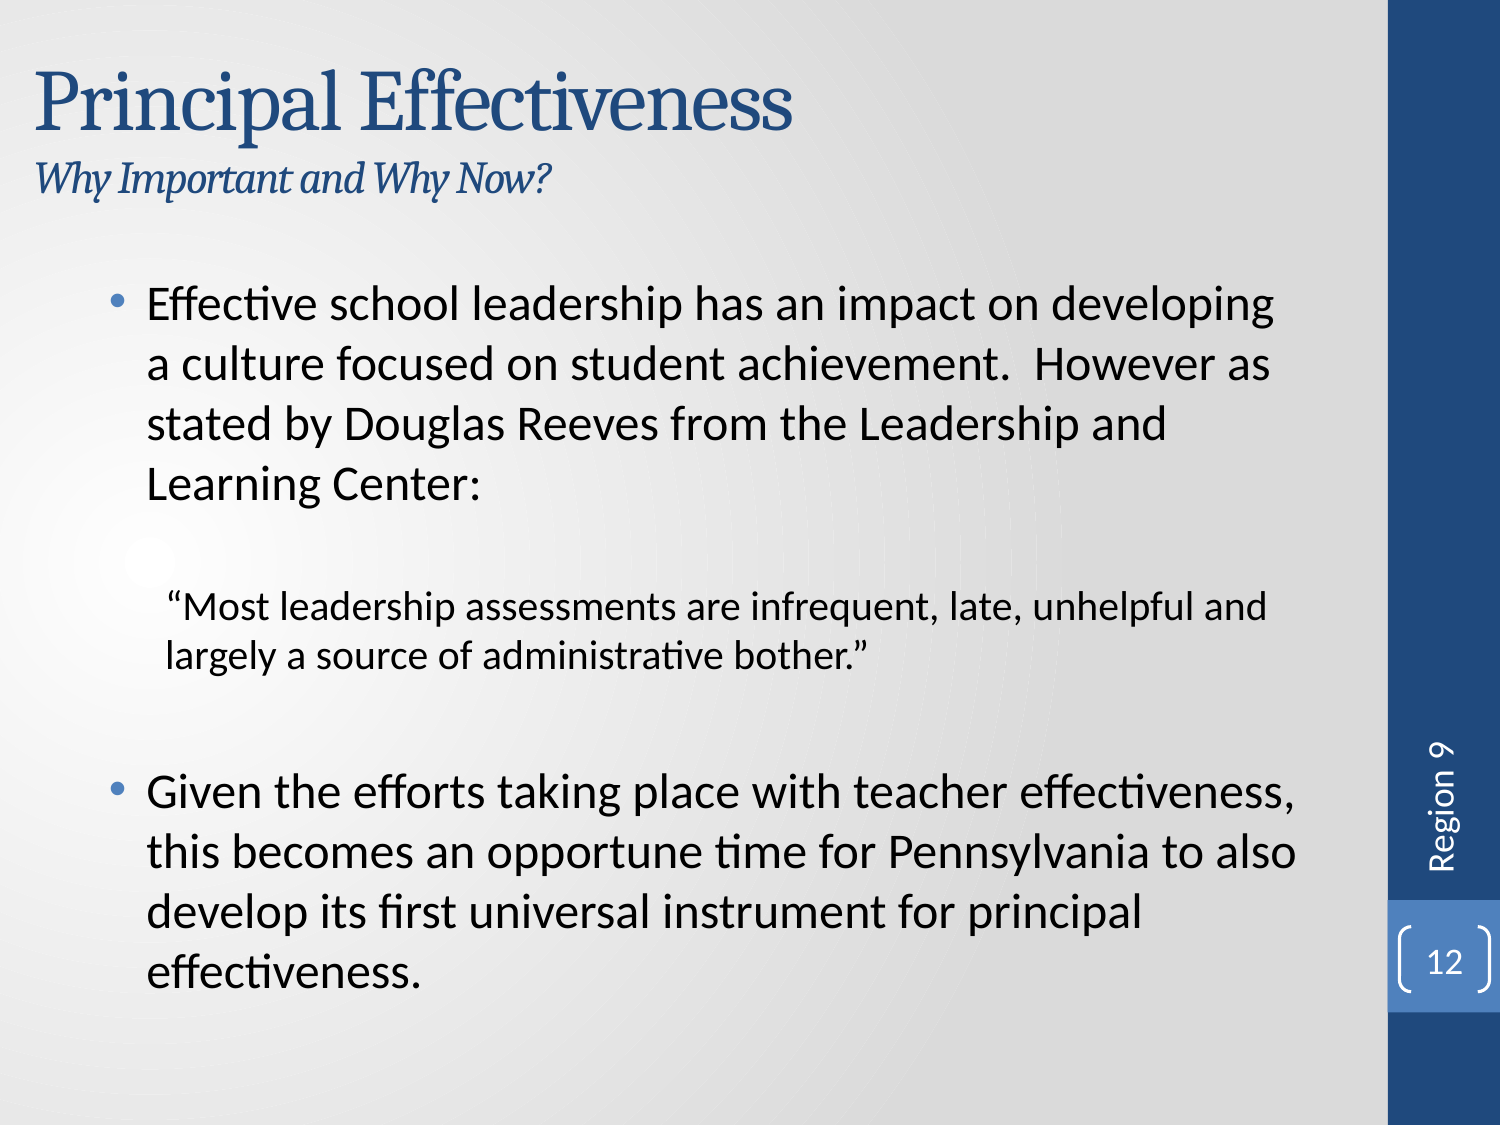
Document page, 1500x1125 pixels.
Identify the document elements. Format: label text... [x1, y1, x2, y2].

footer Region 9 [1408, 500, 1469, 889]
slide_number 12 [1397, 925, 1492, 994]
list Effective school leadership has an impact on developing a culture focused on student achievement. However as stated by Douglas Reeves from the Leadership and Learning Center: “Most leadership assessments are infrequent, late, unhelpful and largely a source of administrative bother.” Given the efforts taking place with teacher effectiveness, this becomes an opportune time for Pennsylvania to also develop its first universal instrument for principal effectiveness. [75, 262, 1325, 1050]
title Principal Effectiveness Why Important and Why Now? [18, 24, 1496, 222]
